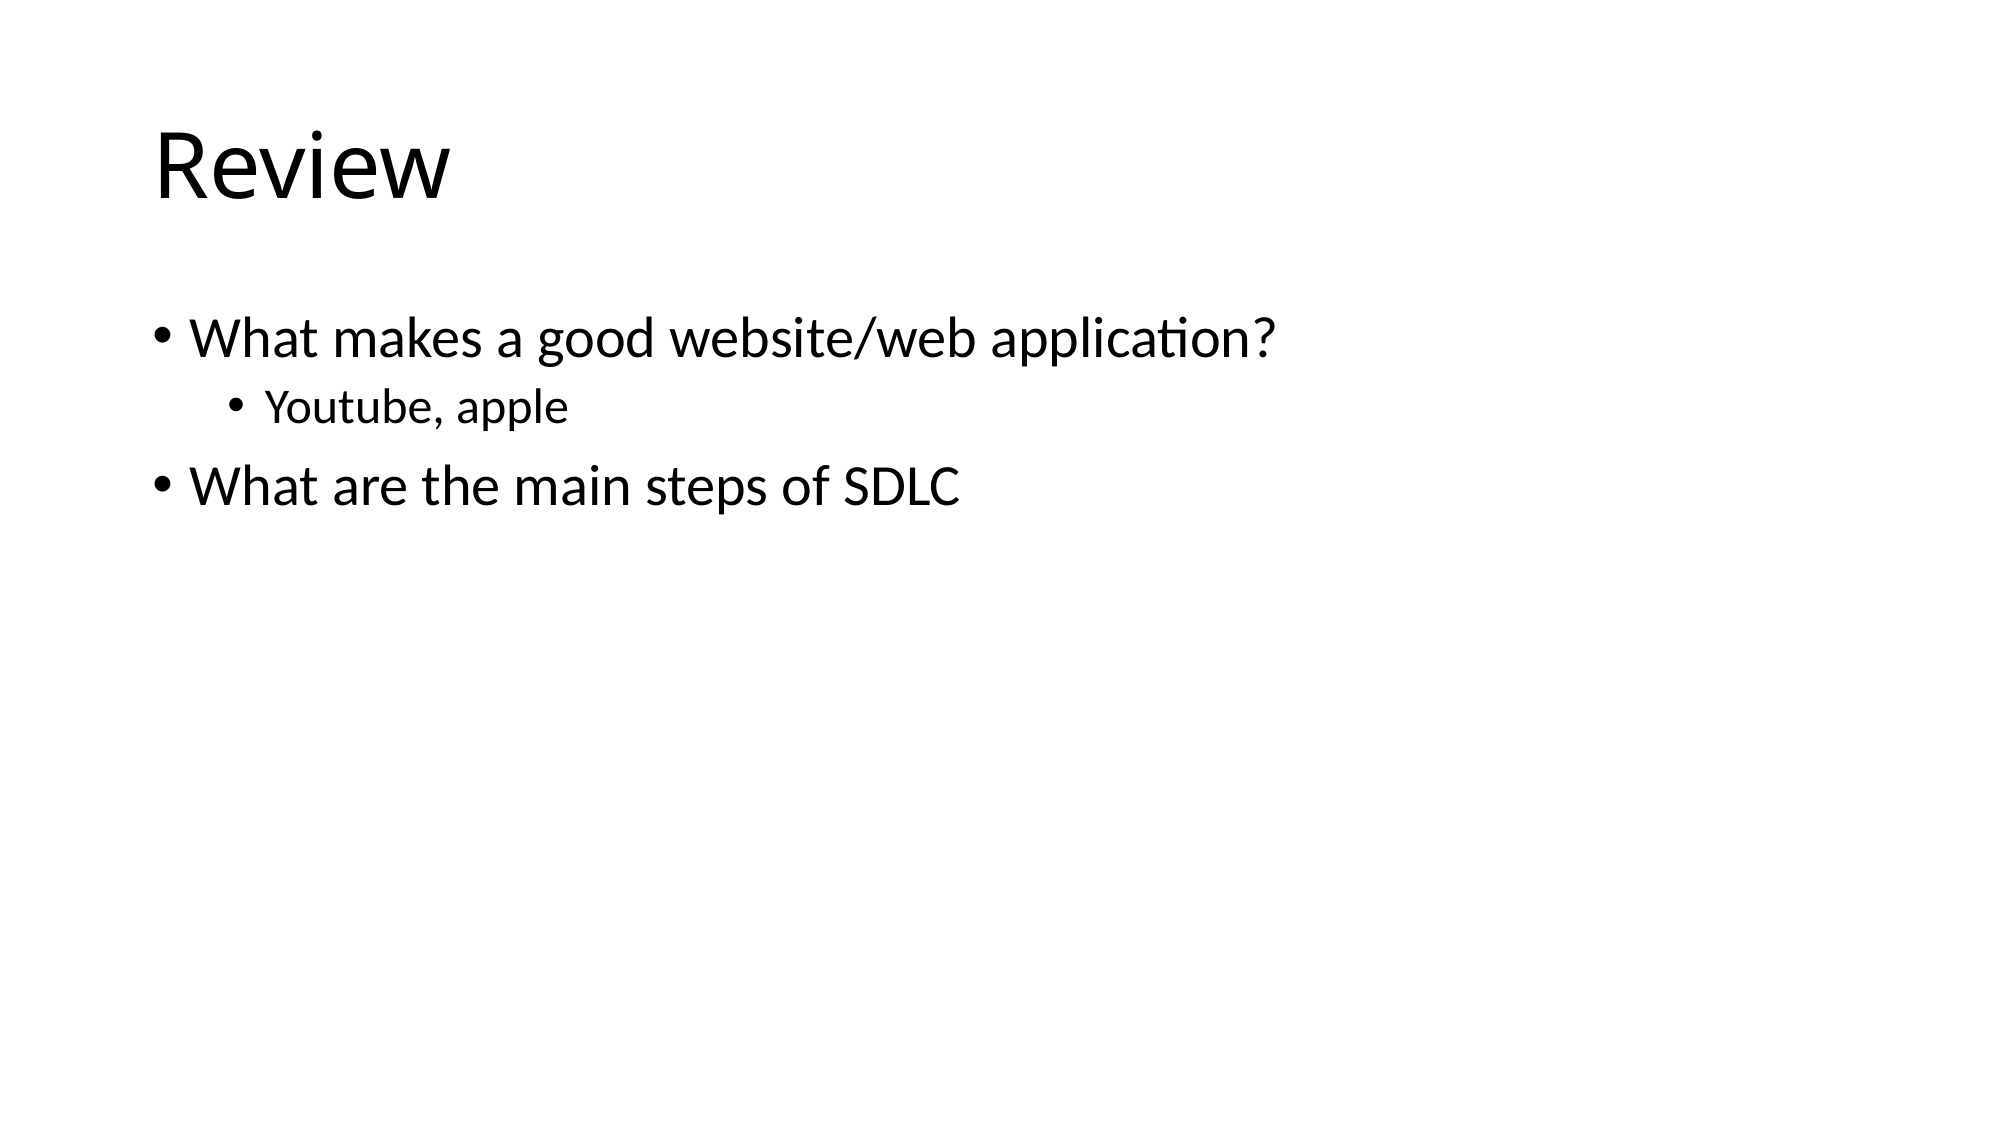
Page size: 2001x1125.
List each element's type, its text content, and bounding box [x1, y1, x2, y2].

title Review [137, 59, 1863, 278]
list What makes a good website/web application? Youtube, apple What are the main steps of SDLC [137, 299, 1863, 1014]
